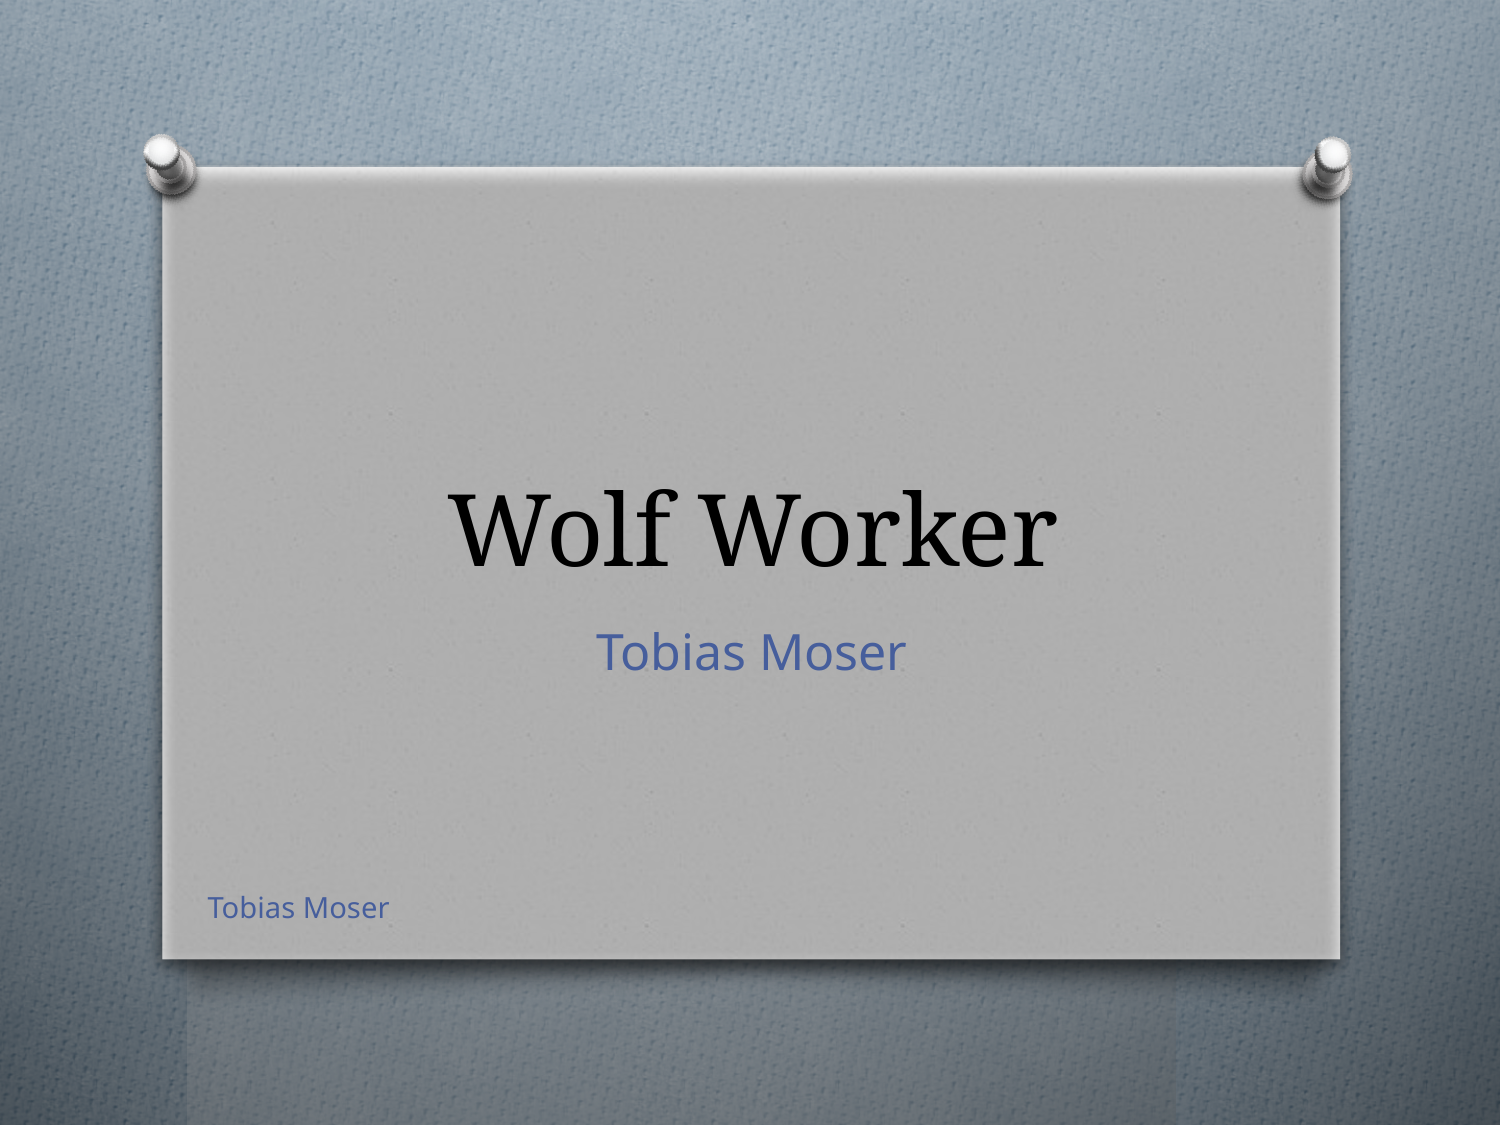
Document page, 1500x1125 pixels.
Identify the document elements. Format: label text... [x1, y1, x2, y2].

title Wolf Worker [283, 294, 1223, 595]
subtitle Tobias Moser [283, 612, 1221, 863]
footer Tobias Moser [192, 878, 1019, 939]
picture [112, 100, 235, 224]
picture [1274, 109, 1396, 230]
